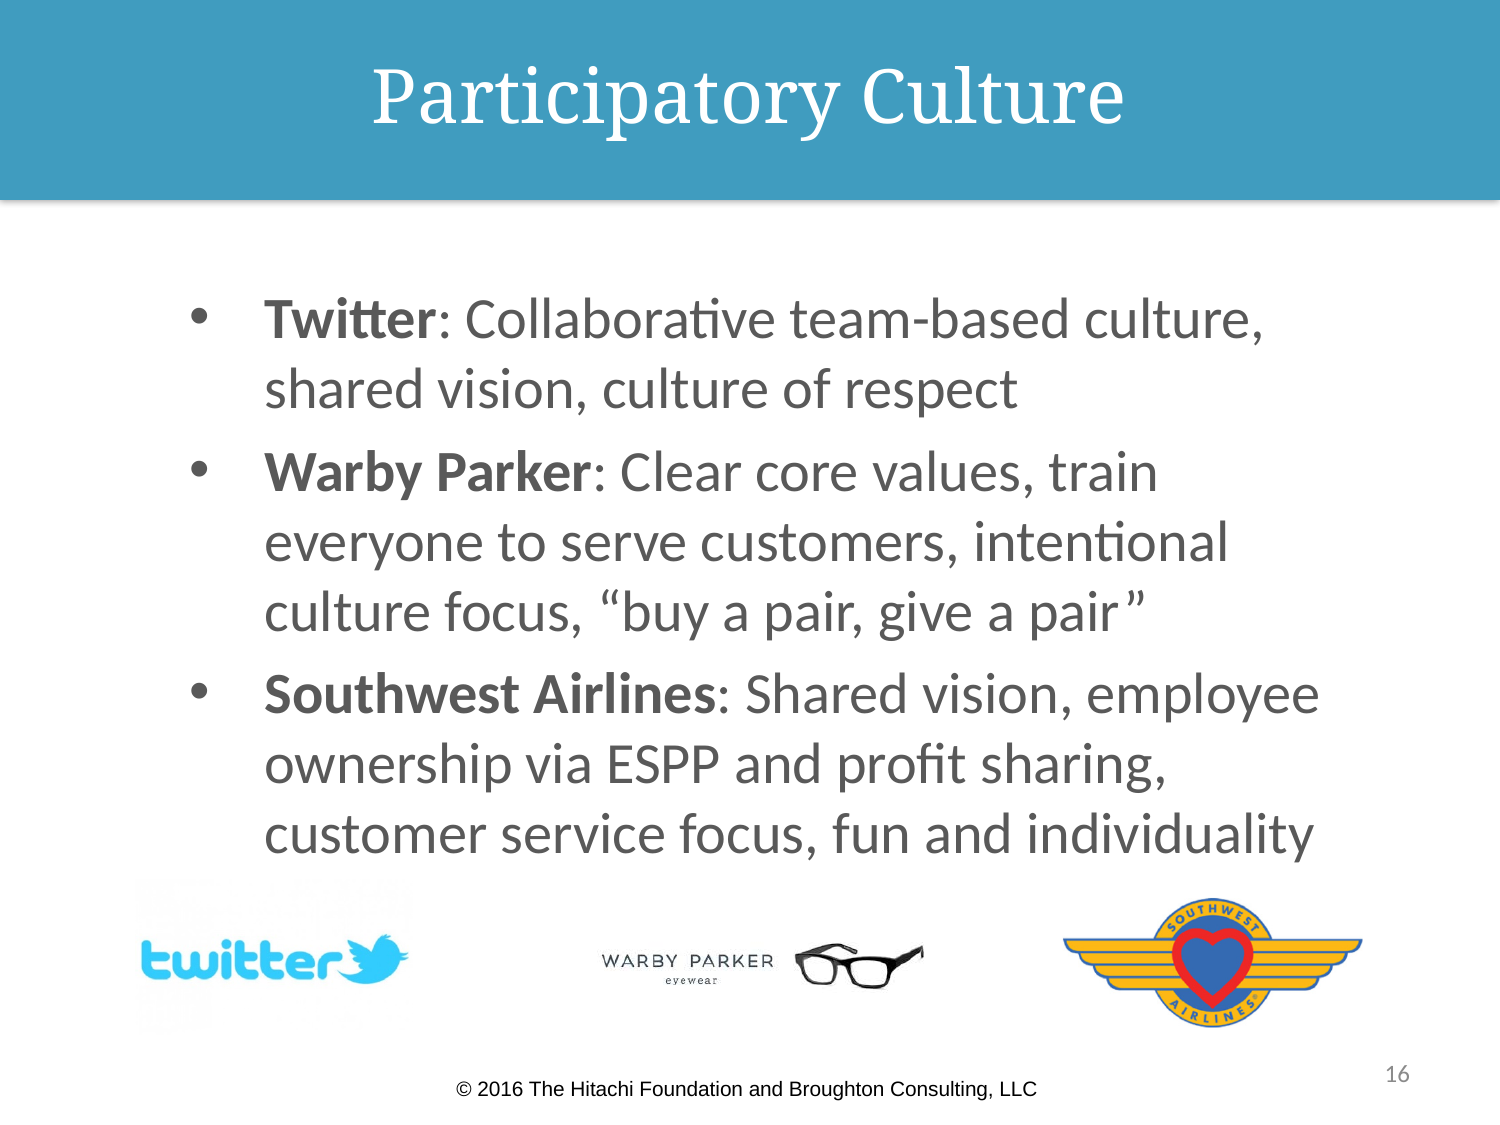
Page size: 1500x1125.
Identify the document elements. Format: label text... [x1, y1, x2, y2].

picture [1062, 897, 1363, 1028]
slide_number 16 [1074, 1042, 1425, 1103]
footer © 2016 The Hitachi Foundation and Broughton Consulting, LLC [399, 1067, 1100, 1100]
text_box Twitter: Collaborative team-based culture, shared vision, culture of respect Warby Parker: Clear core values, train everyone to serve customers, intentional culture focus, “buy a pair, give a pair” Southwest Airlines: Shared vision, employee ownership via ESPP and profit sharing, customer service focus, fun and individuality [99, 273, 1388, 956]
title Participatory Culture [112, 24, 1388, 163]
picture [135, 879, 413, 1035]
picture [574, 912, 940, 1027]
